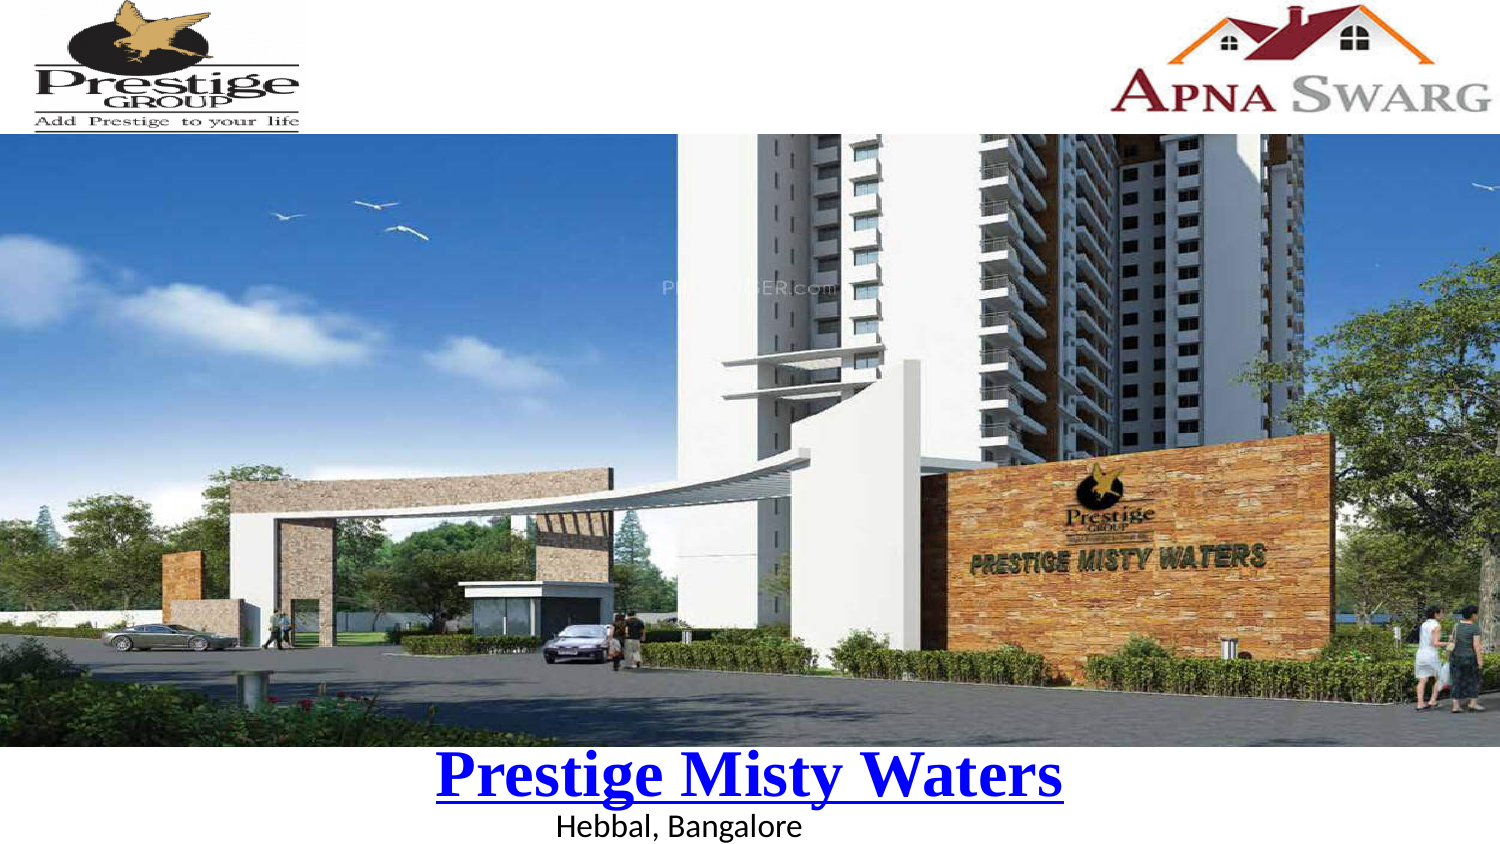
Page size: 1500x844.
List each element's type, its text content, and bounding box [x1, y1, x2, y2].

picture [1102, 0, 1500, 118]
title Prestige Misty Waters [0, 754, 1500, 844]
picture [0, 0, 1500, 748]
text_box Hebbal, Bangalore [541, 796, 959, 844]
